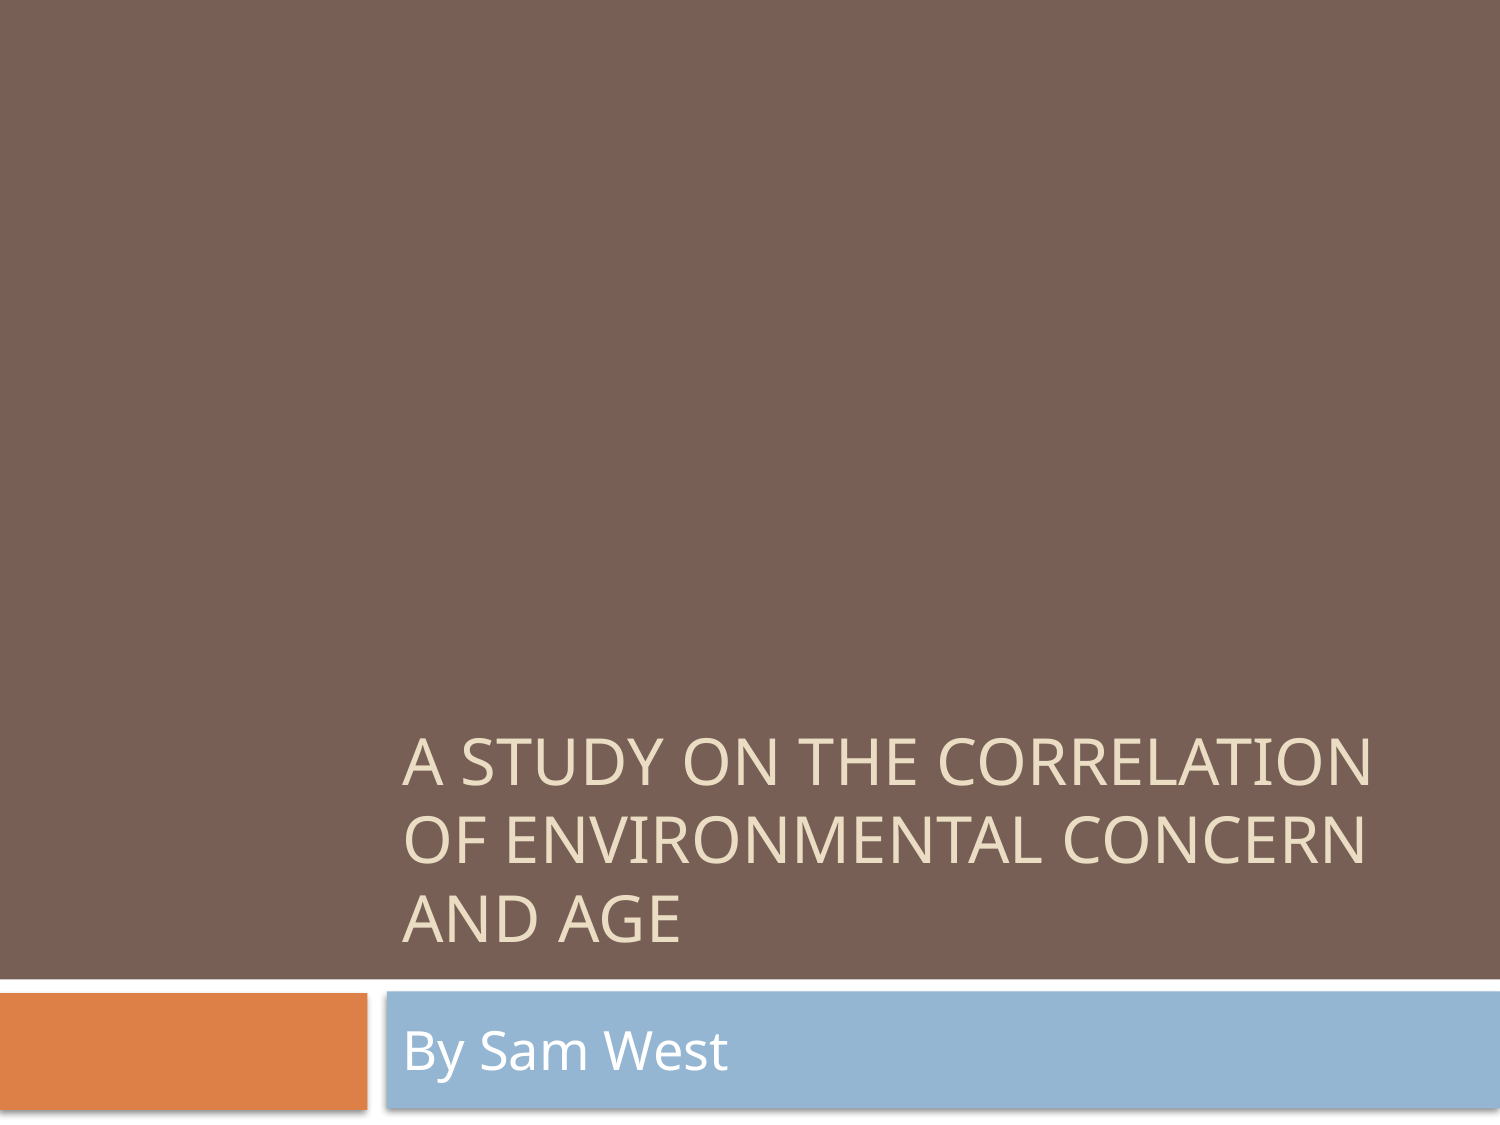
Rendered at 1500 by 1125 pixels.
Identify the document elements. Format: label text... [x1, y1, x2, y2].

title A study on the correlation of environmental concern and age [387, 662, 1450, 963]
subtitle By Sam West [387, 992, 1488, 1105]
